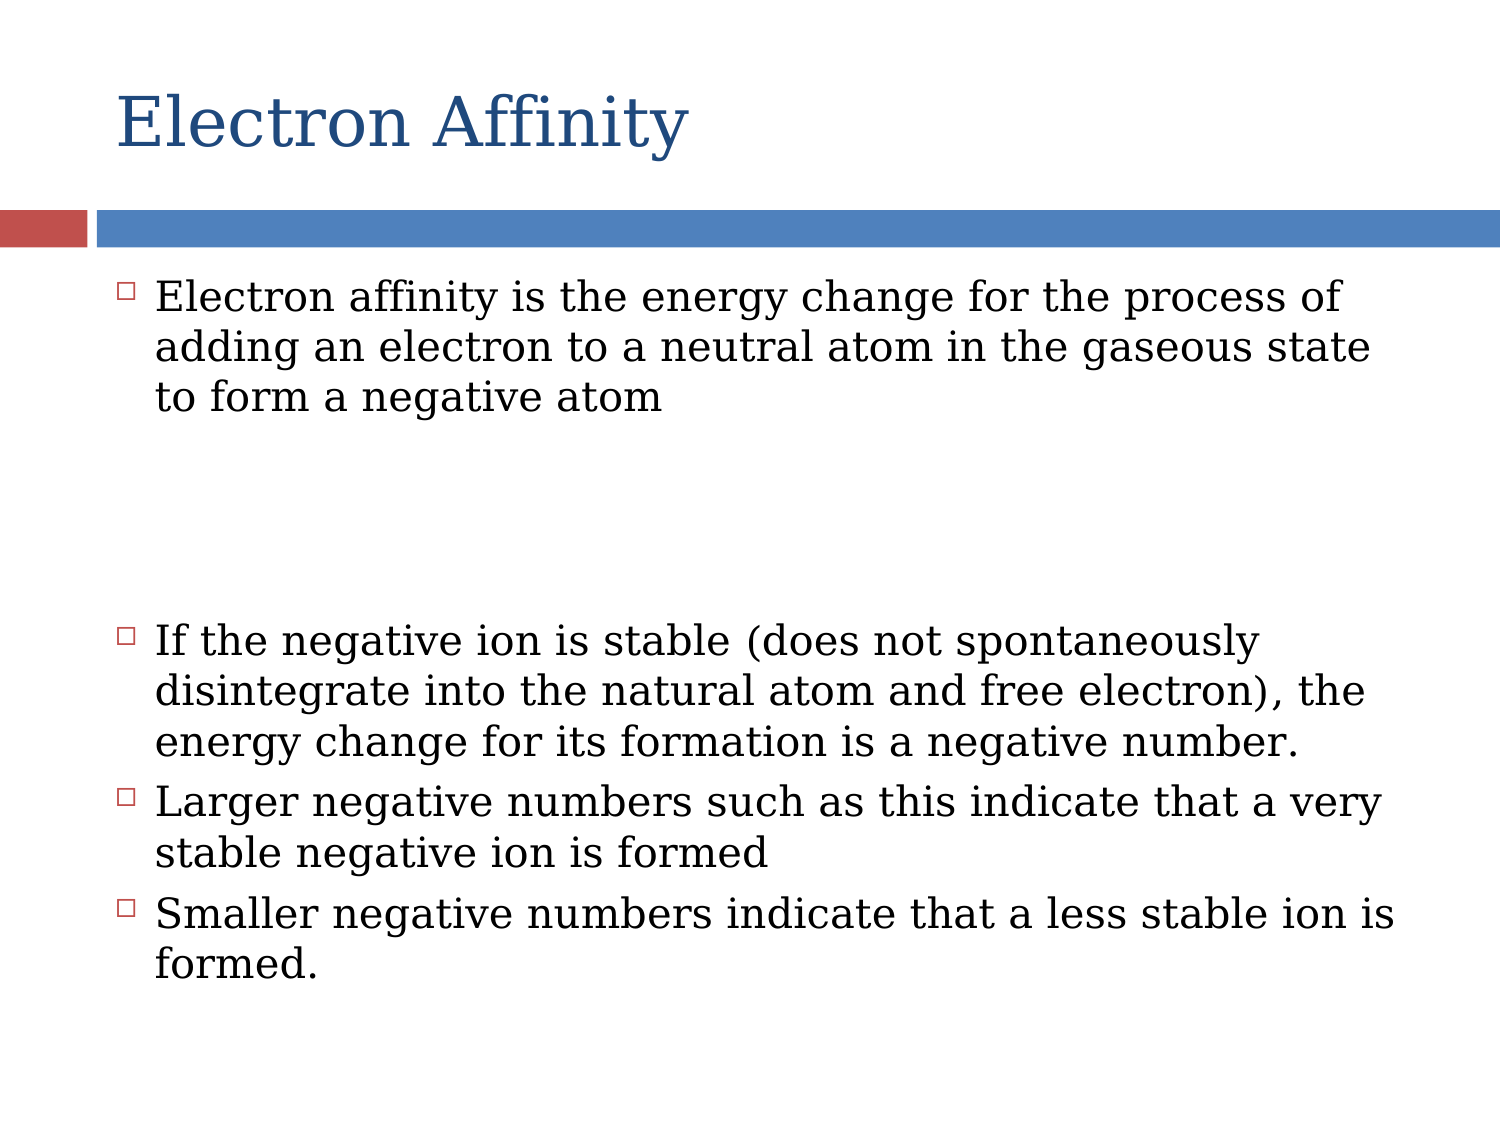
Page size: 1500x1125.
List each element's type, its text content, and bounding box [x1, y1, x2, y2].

title Electron Affinity [100, 37, 1438, 200]
